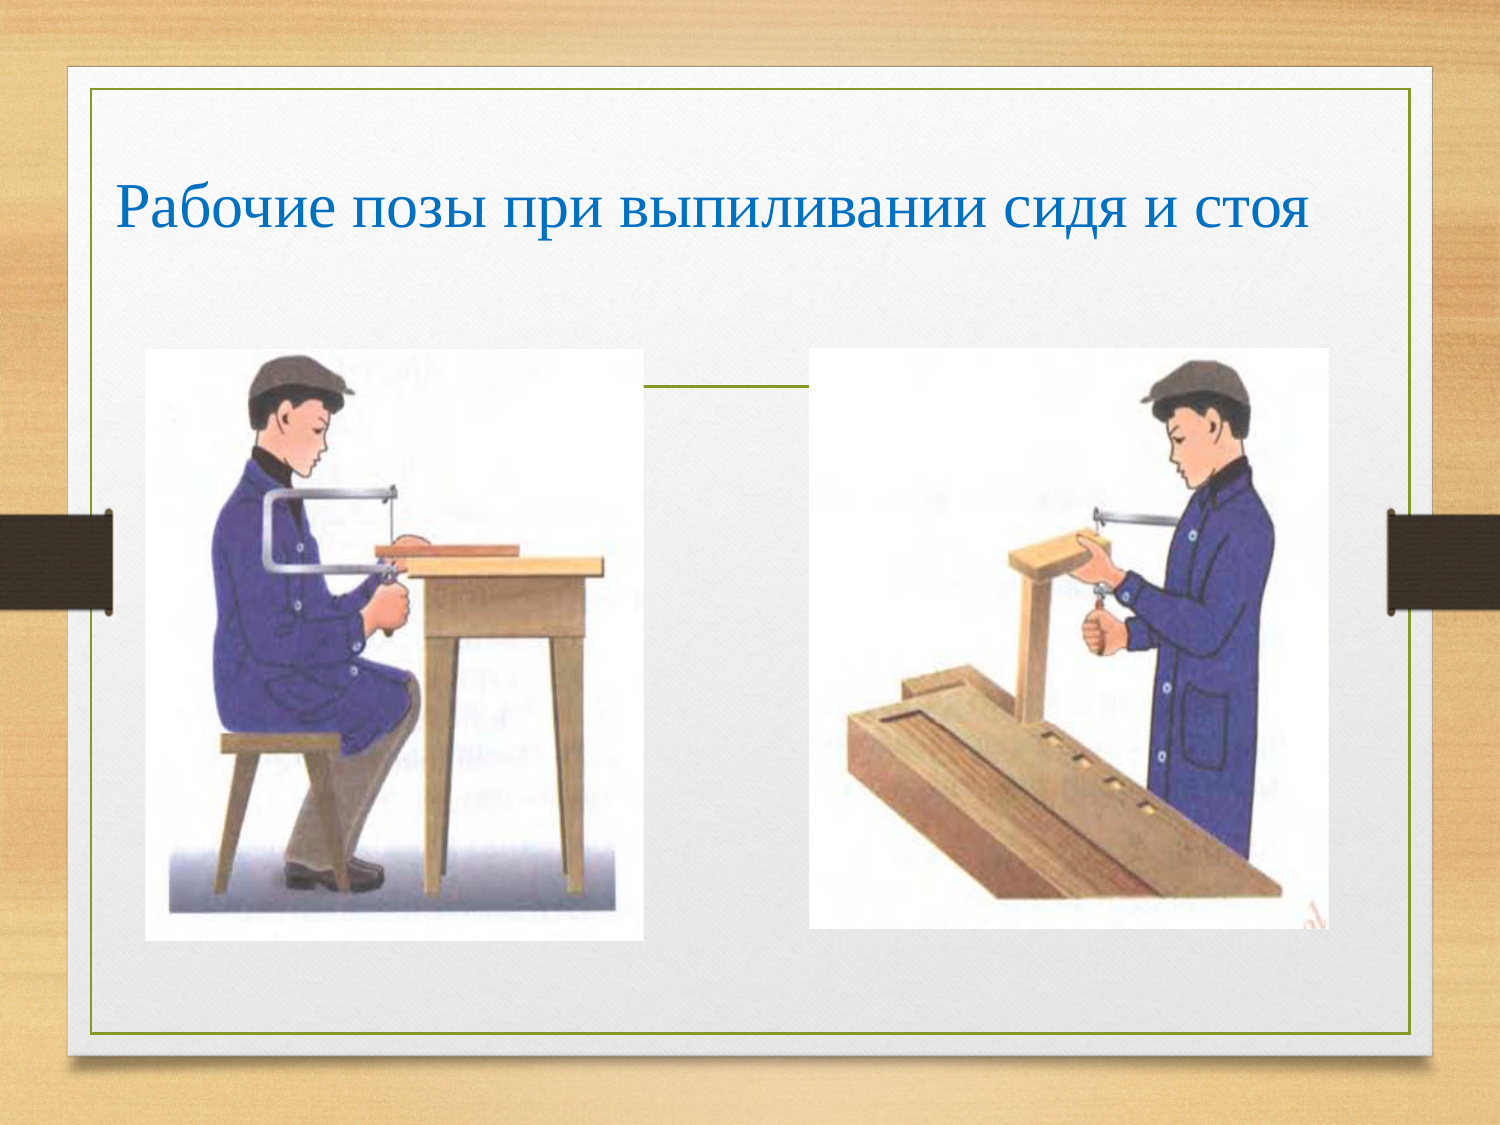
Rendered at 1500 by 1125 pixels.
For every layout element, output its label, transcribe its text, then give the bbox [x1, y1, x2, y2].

picture [0, 0, 1500, 1125]
list Рабочие позы при выпиливании сидя и стоя [100, 113, 1400, 256]
